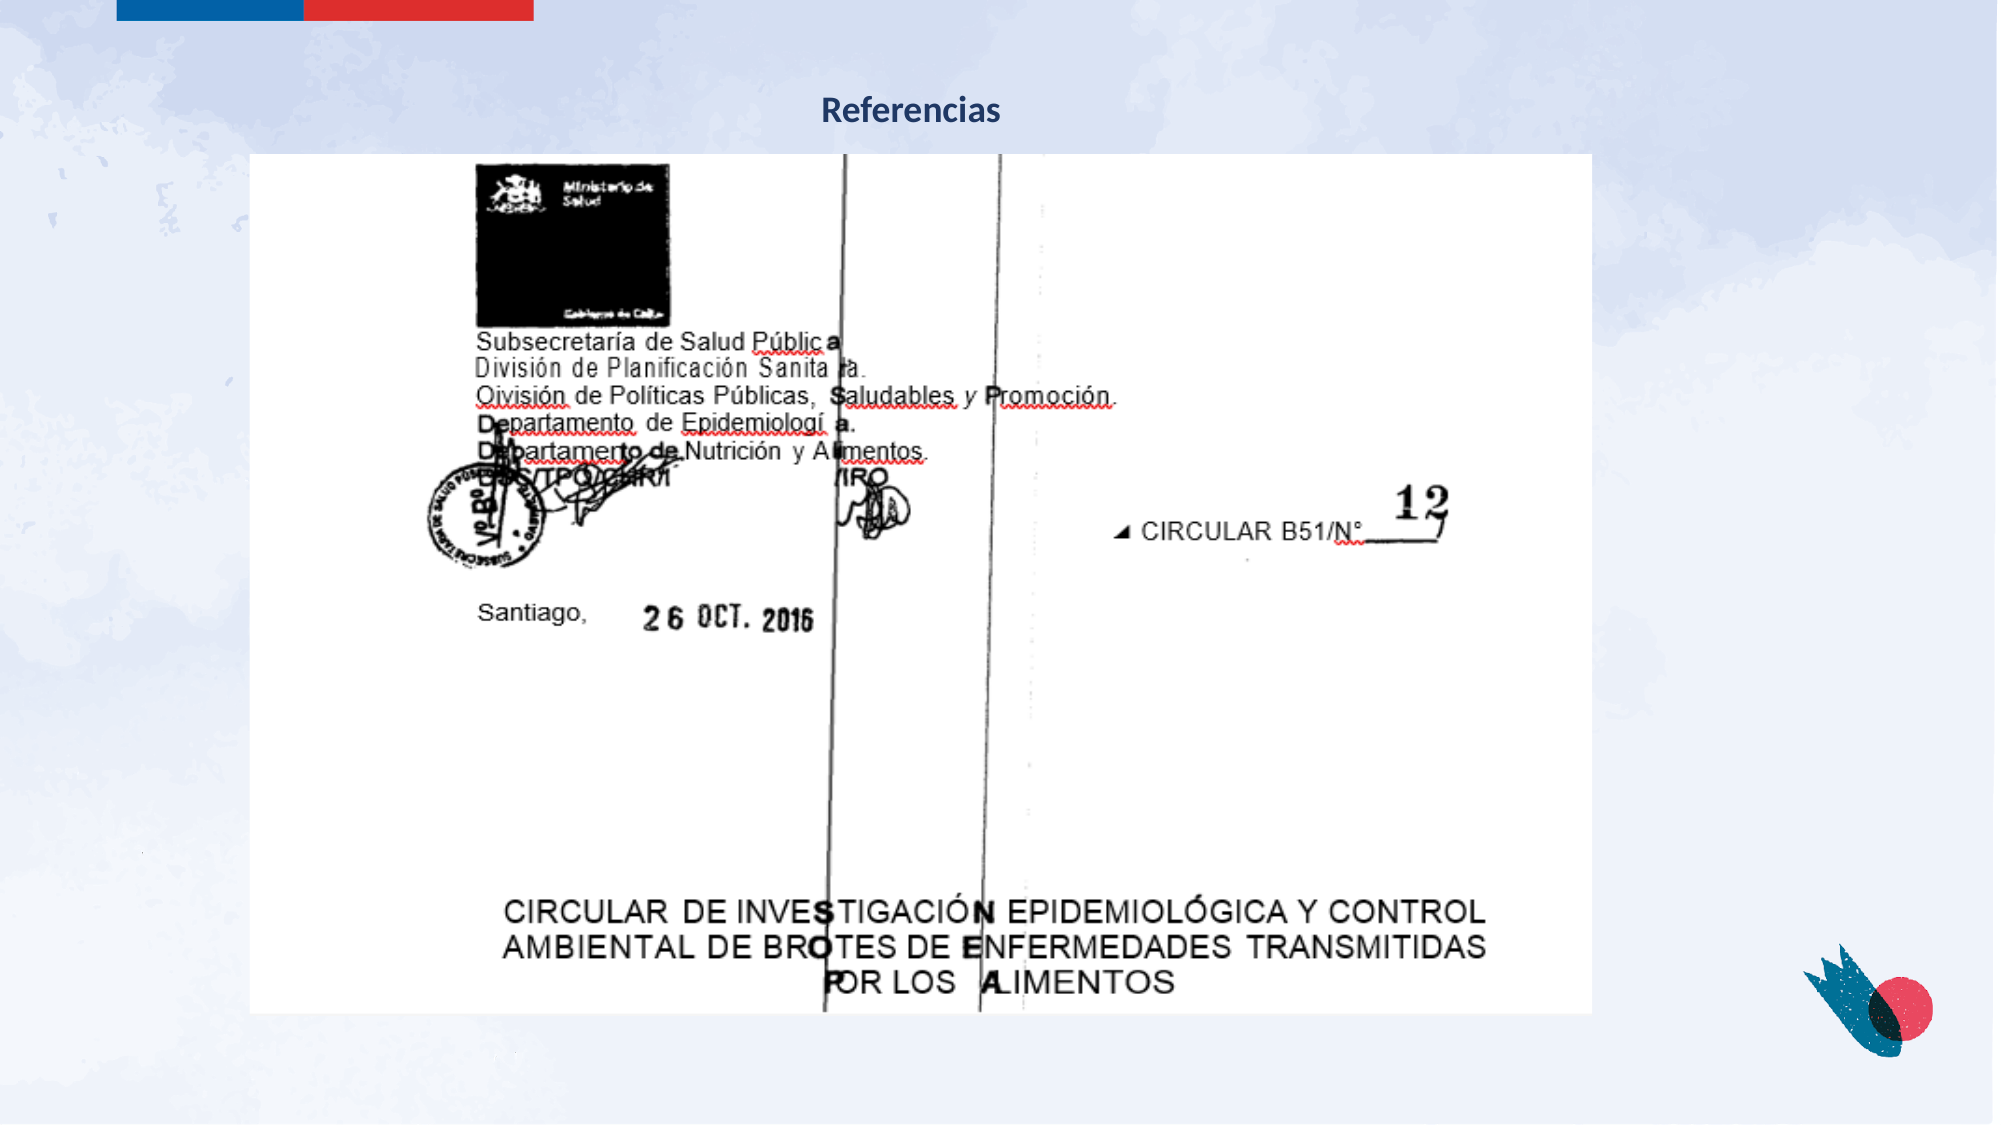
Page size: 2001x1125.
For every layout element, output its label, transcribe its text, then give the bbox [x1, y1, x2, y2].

text_box Referencias [806, 77, 1036, 138]
picture [0, 0, 2001, 1125]
